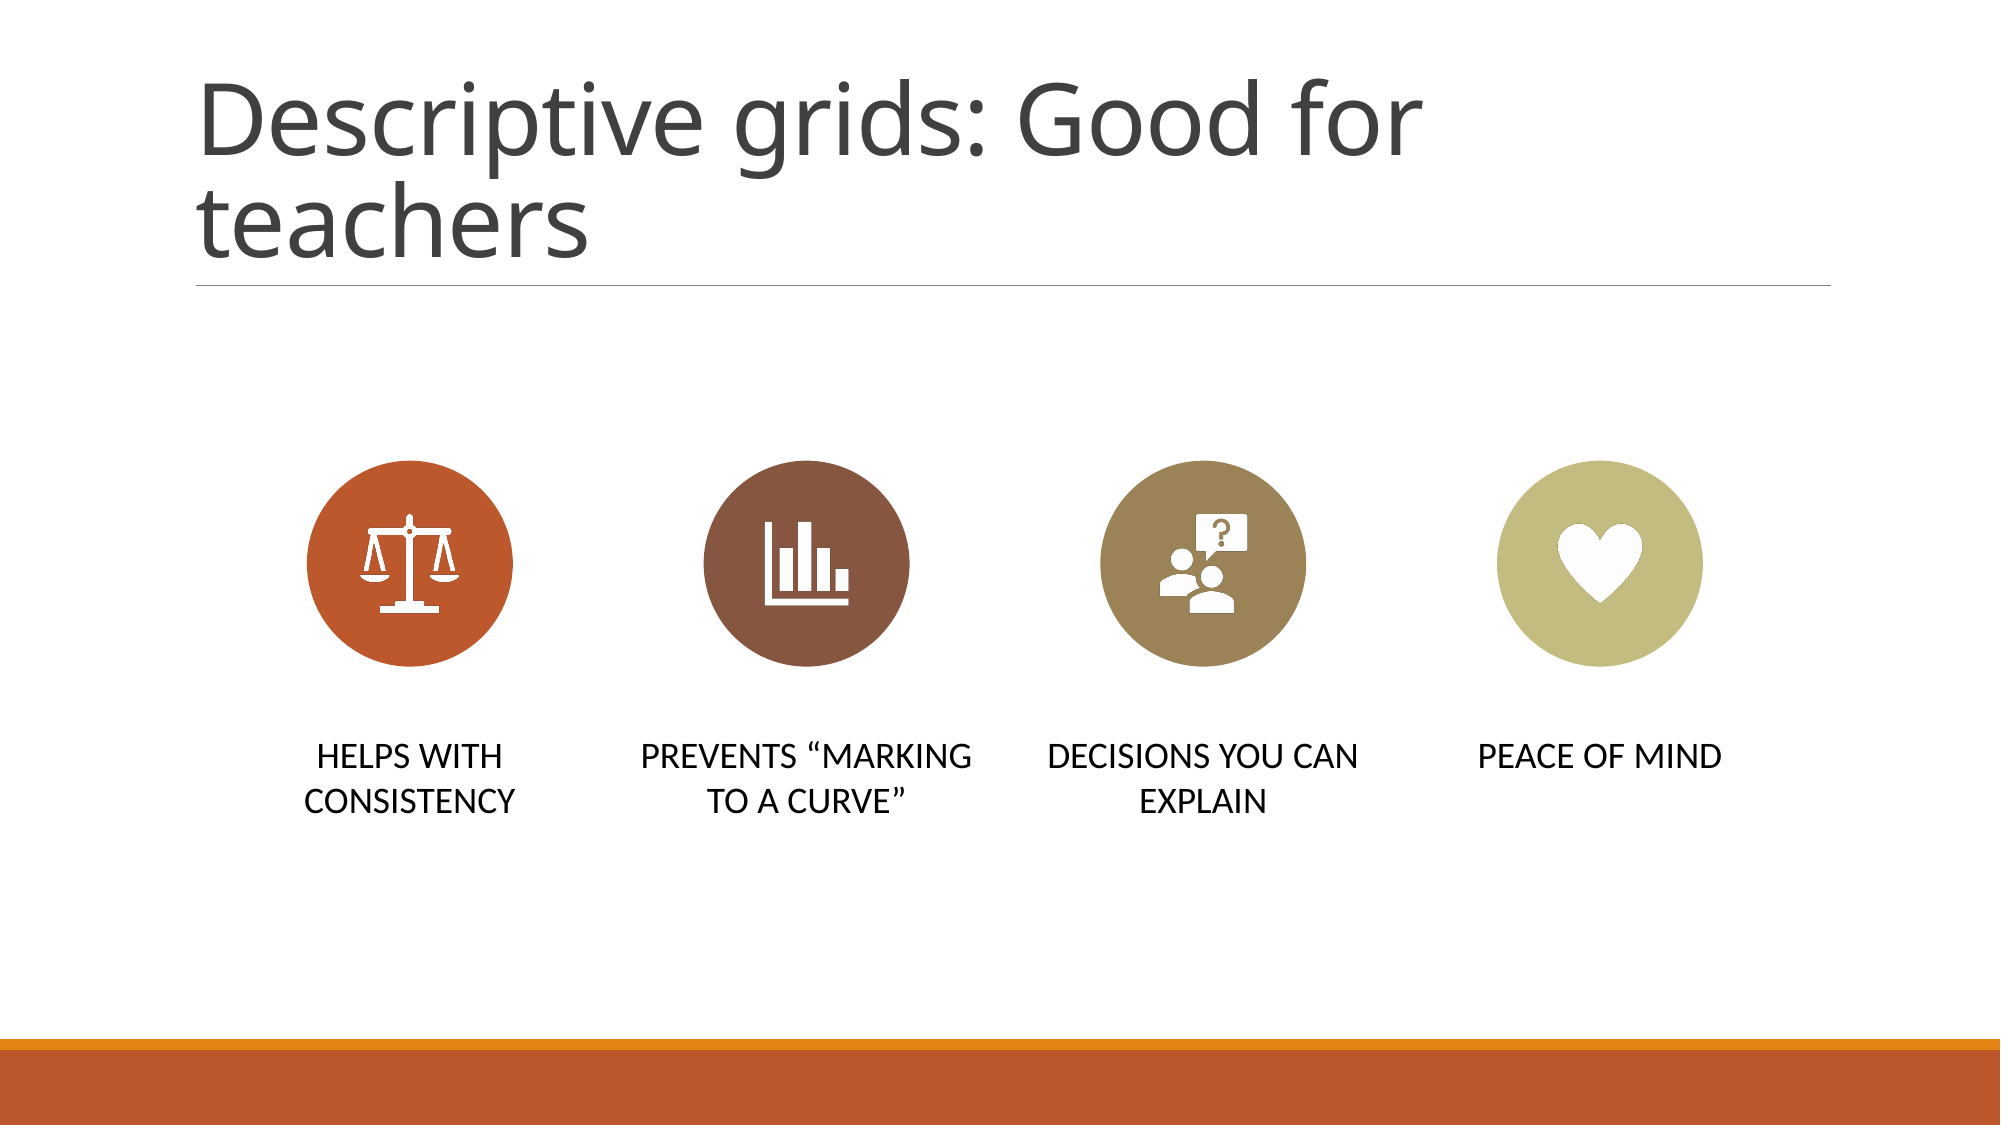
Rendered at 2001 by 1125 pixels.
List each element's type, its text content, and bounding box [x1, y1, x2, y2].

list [179, 343, 1831, 966]
title Descriptive grids: Good for teachers [180, 47, 1830, 285]
